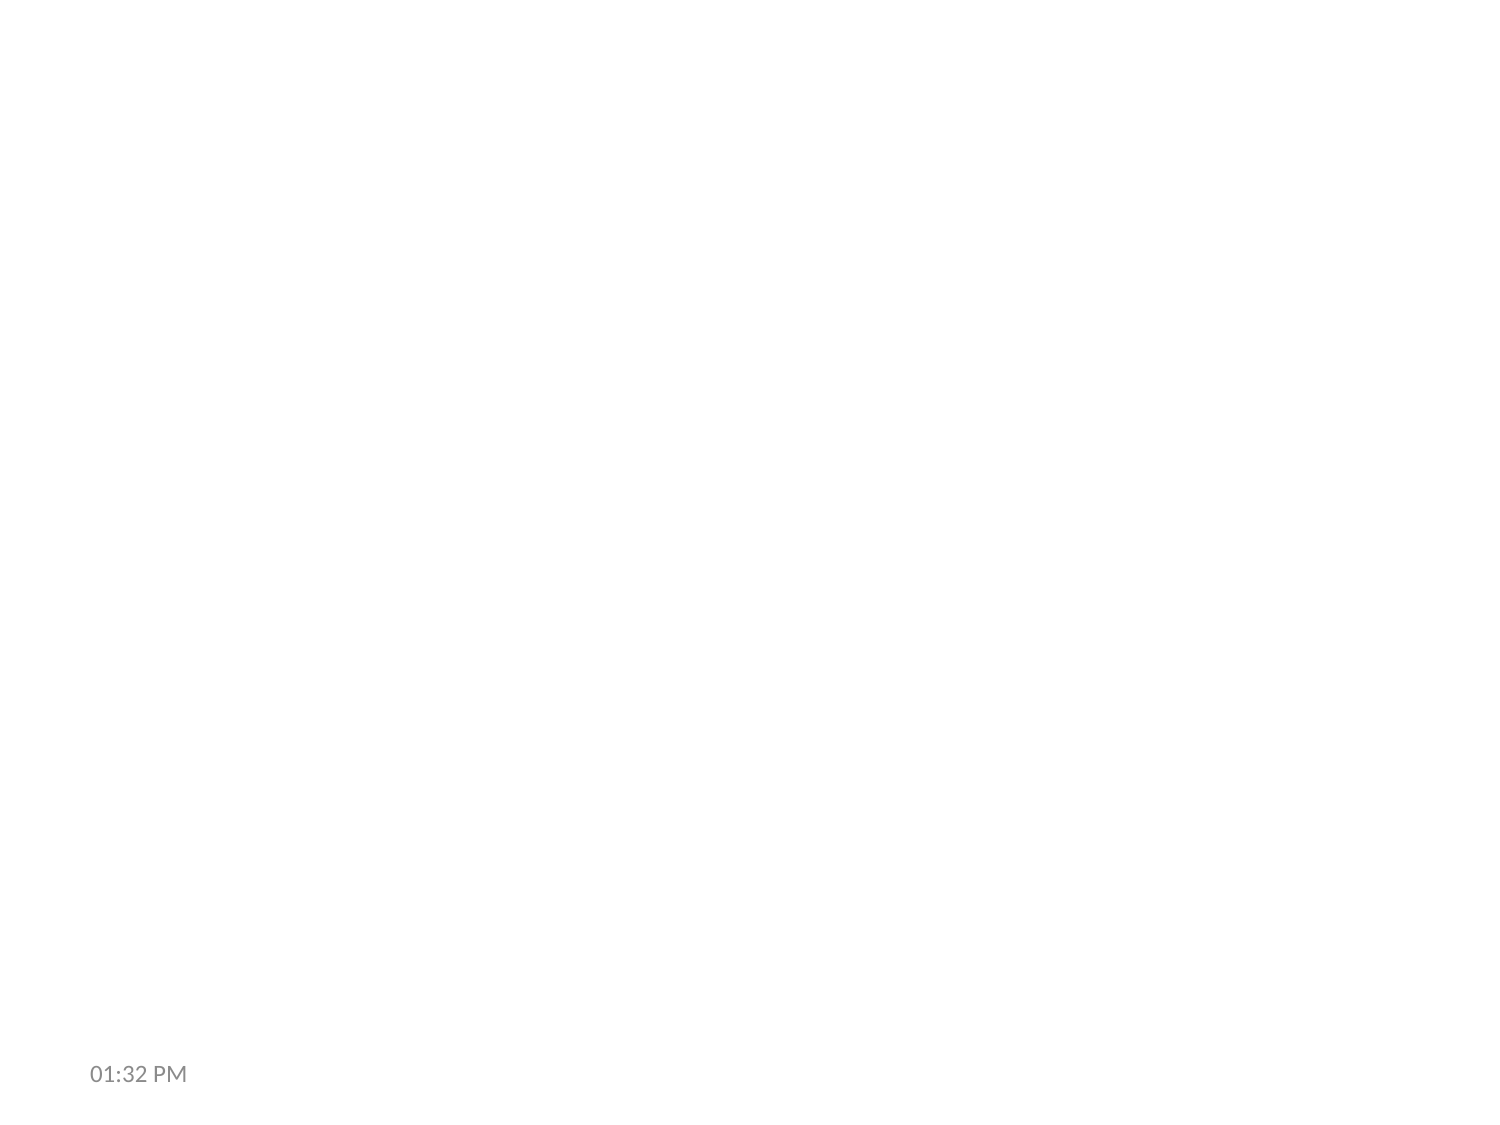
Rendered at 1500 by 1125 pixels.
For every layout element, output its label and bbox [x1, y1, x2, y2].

slide_number [75, 1042, 425, 1103]
